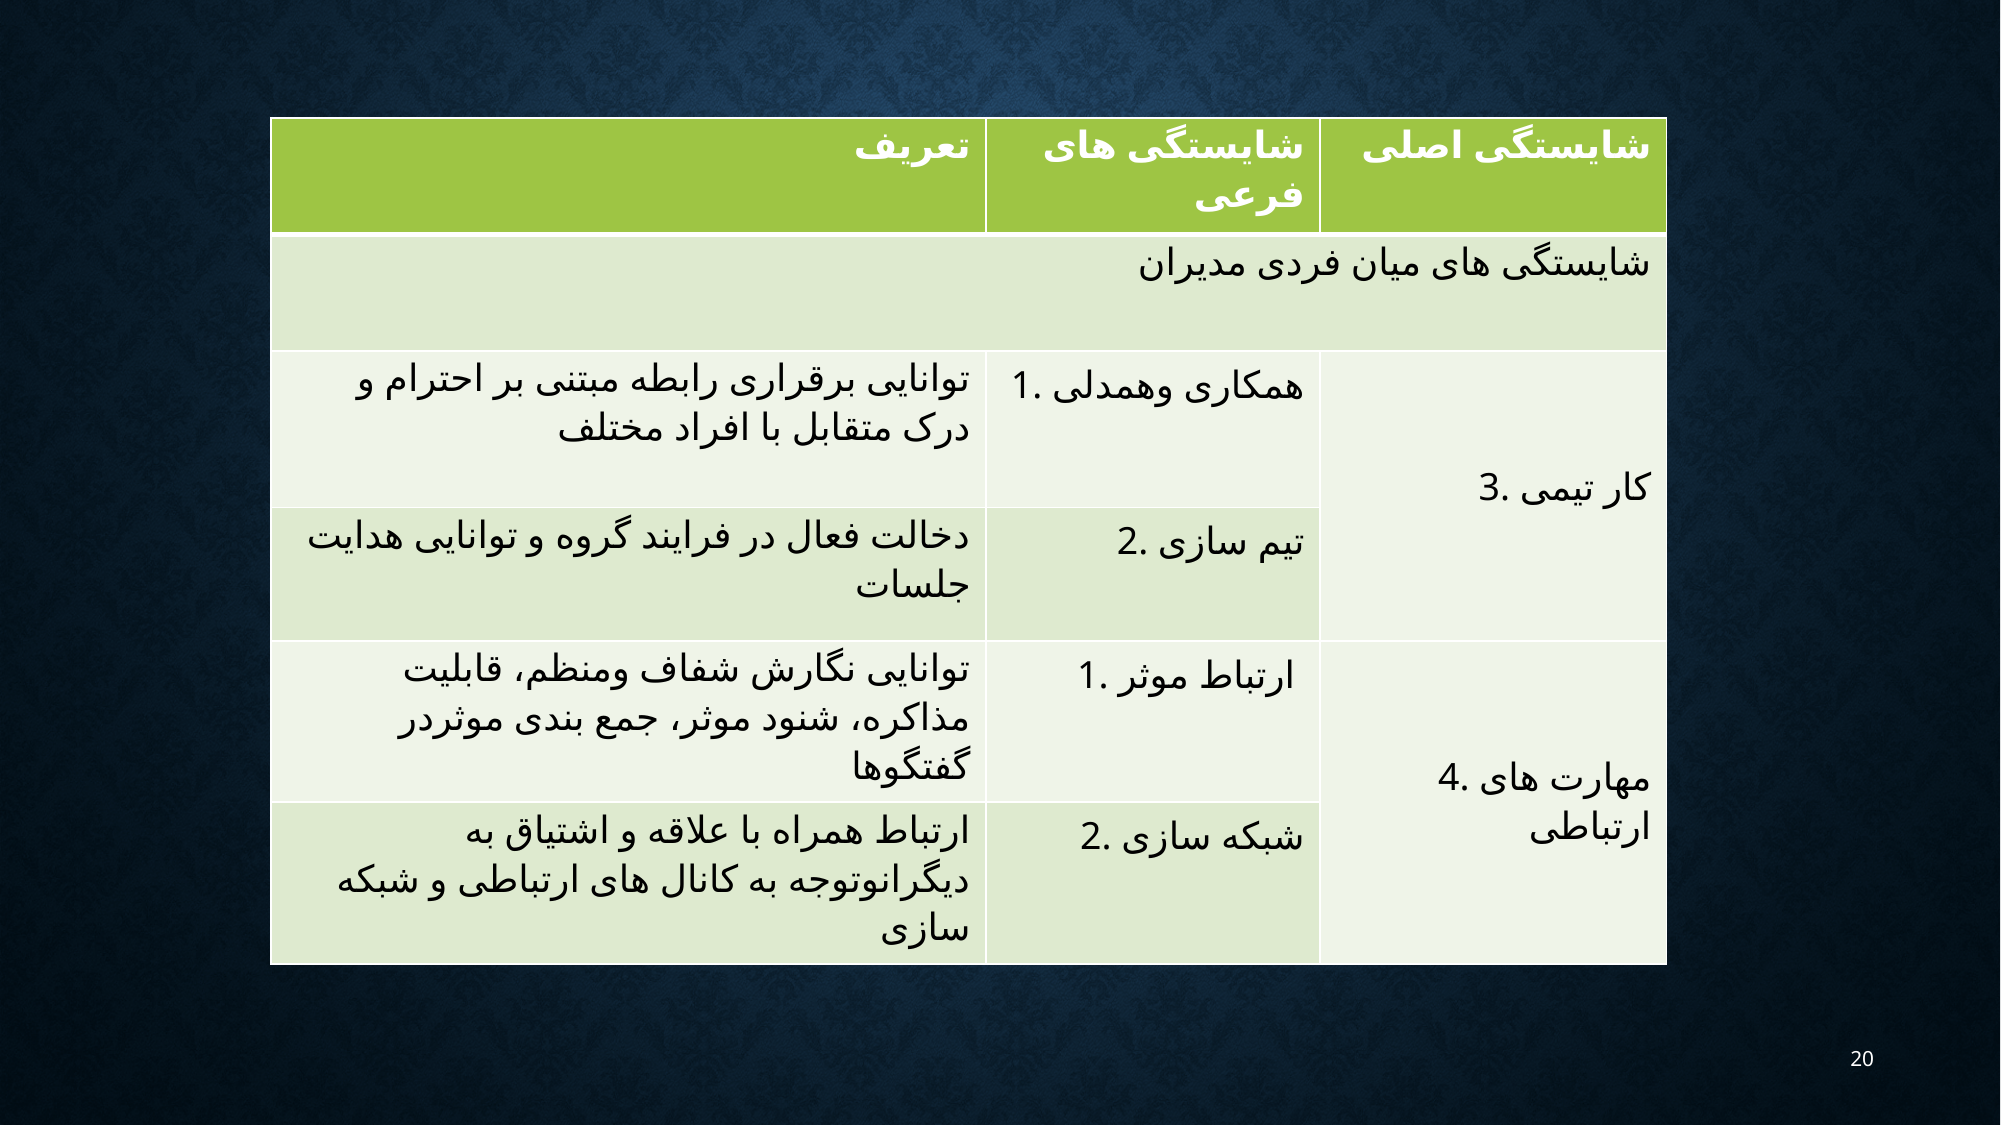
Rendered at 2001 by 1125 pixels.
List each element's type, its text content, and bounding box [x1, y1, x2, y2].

table_cell 2. شبکه سازی [987, 803, 1319, 963]
table_cell 2. تیم سازی [987, 508, 1319, 640]
table_cell 1. ارتباط موثر [987, 642, 1319, 801]
table_header شایستگی اصلی [1321, 119, 1666, 232]
table_cell توانایی نگارش شفاف ومنظم، قابلیت مذاکره، شنود موثر، جمع بندی موثردر گفتگوها [272, 642, 985, 801]
table_header شایستگی های فرعی [987, 119, 1319, 232]
table_cell 1. همکاری وهمدلی [987, 352, 1319, 507]
slide_number 20 [1472, 1021, 1889, 1097]
table_cell 3. کار تیمی [1321, 352, 1666, 640]
table_cell ارتباط همراه با علاقه و اشتیاق به دیگرانوتوجه به کانال های ارتباطی و شبکه سازی [272, 803, 985, 963]
list [1011, 309, 1889, 994]
table_cell 4. مهارت های ارتباطی [1321, 642, 1666, 963]
table_cell توانایی برقراری رابطه مبتنی بر احترام و درک متقابل با افراد مختلف [272, 352, 985, 507]
table_cell دخالت فعال در فرایند گروه و توانایی هدایت جلسات [272, 508, 985, 640]
table_header تعریف [272, 119, 985, 232]
table_cell شایستگی های میان فردی مدیران [272, 237, 1666, 350]
